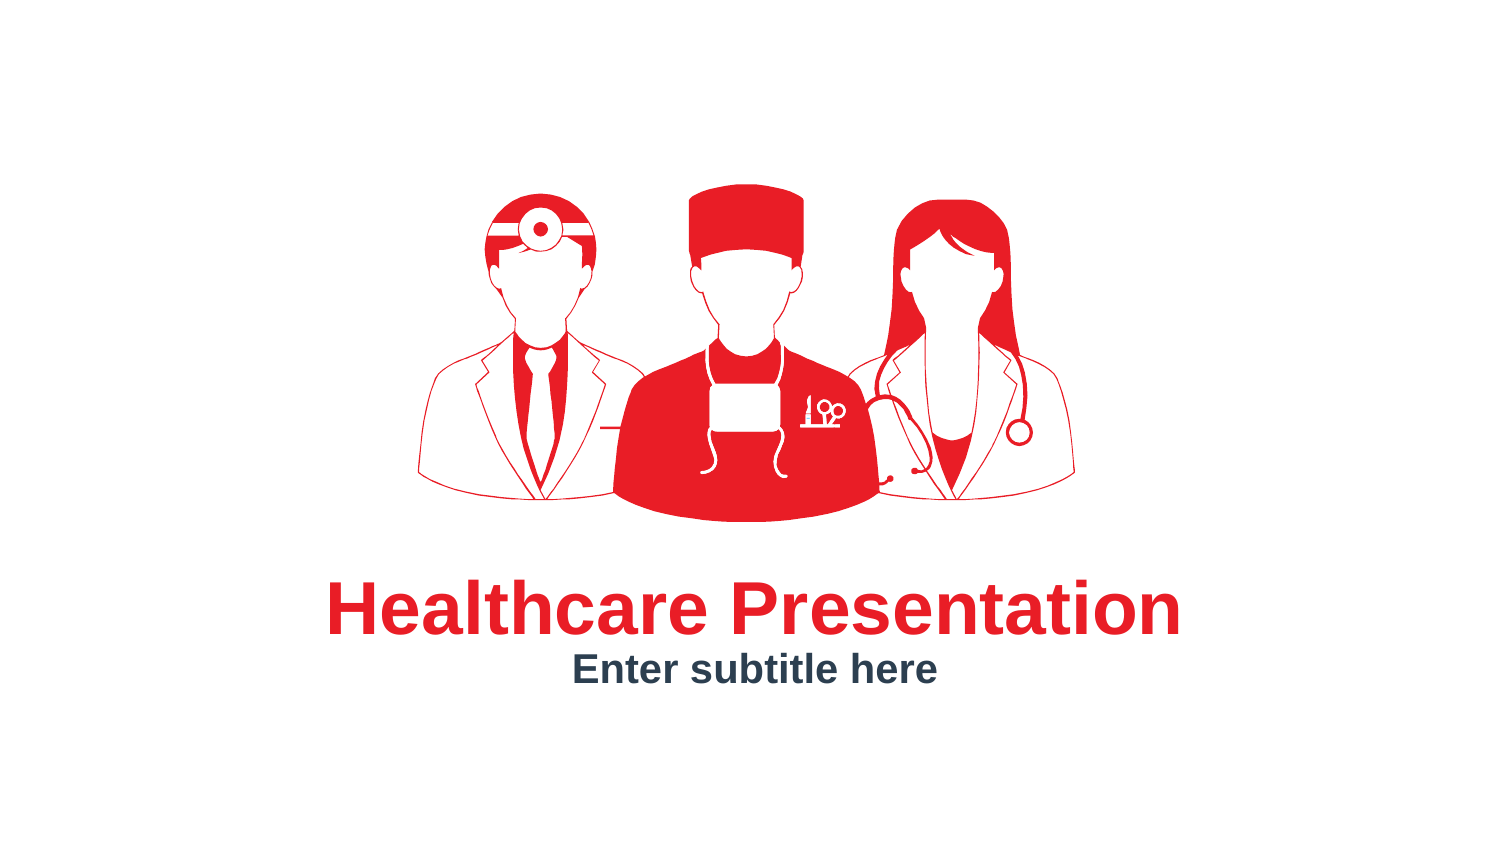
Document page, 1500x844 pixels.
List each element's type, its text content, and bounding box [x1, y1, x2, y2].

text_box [417, 184, 1075, 522]
text_box Healthcare Presentation [197, 560, 1313, 623]
text_box Enter subtitle here [197, 623, 1313, 710]
